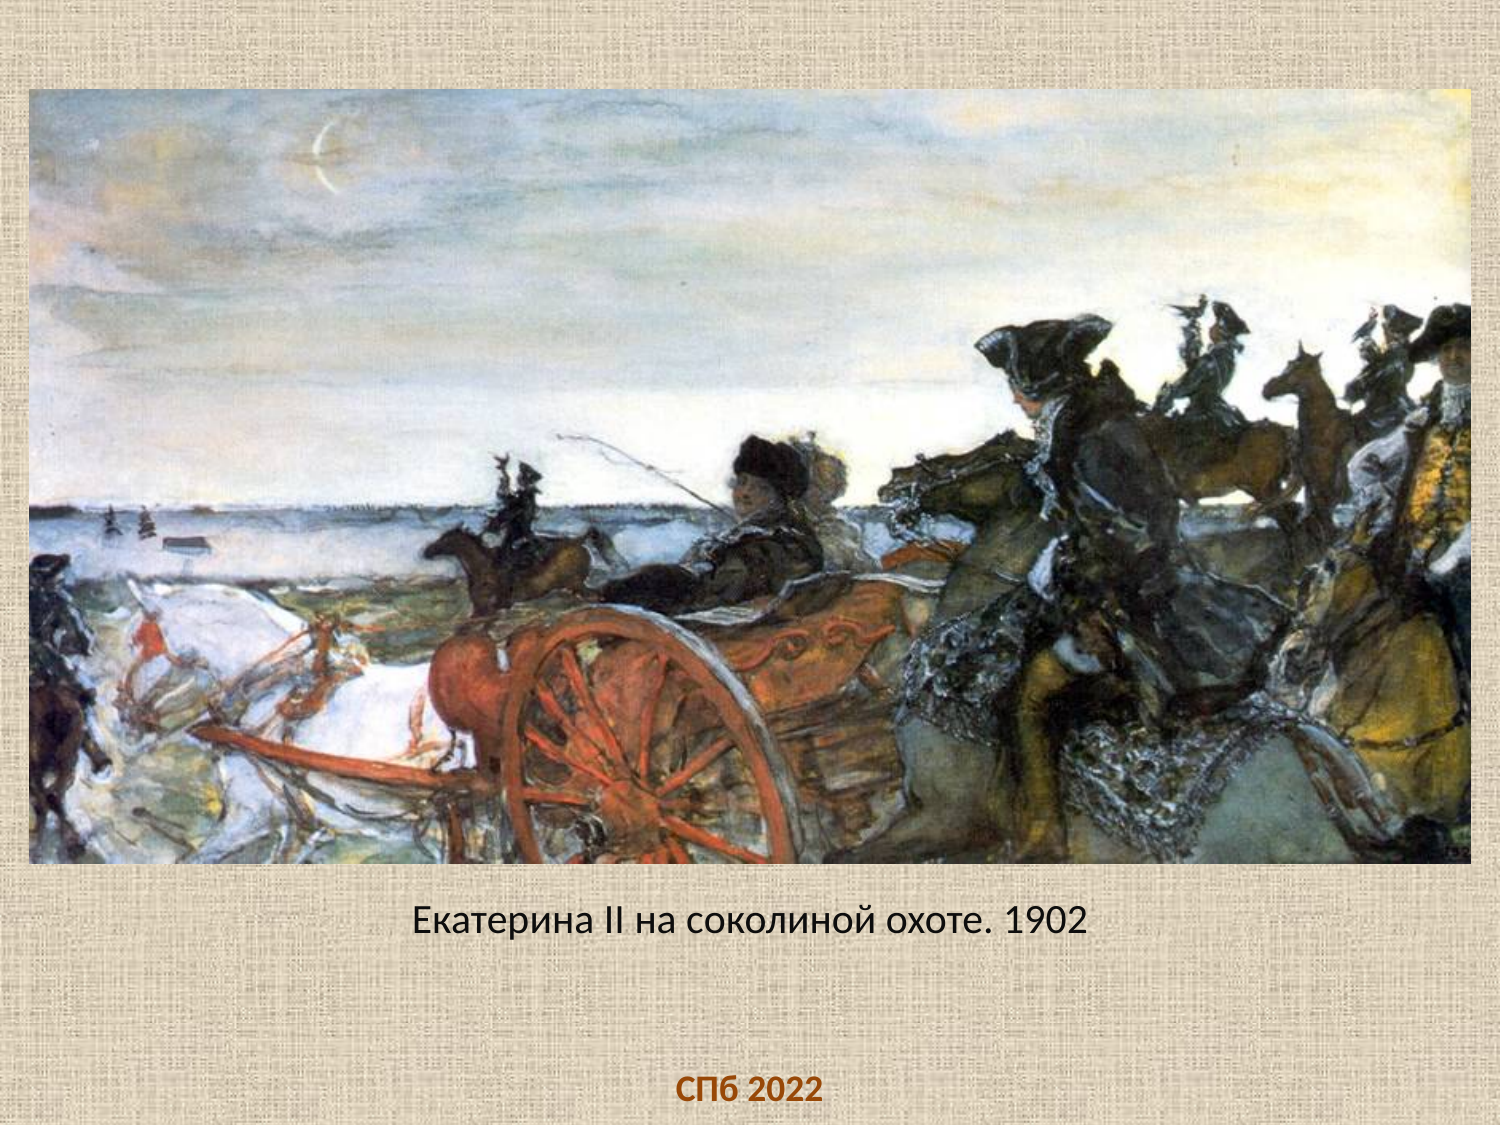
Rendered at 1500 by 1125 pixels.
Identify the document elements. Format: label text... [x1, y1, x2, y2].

picture [0, 0, 1500, 1125]
text_box Екатерина II на соколиной охоте. 1902 [75, 872, 1425, 966]
text_box СПб 2022 [661, 1057, 839, 1117]
